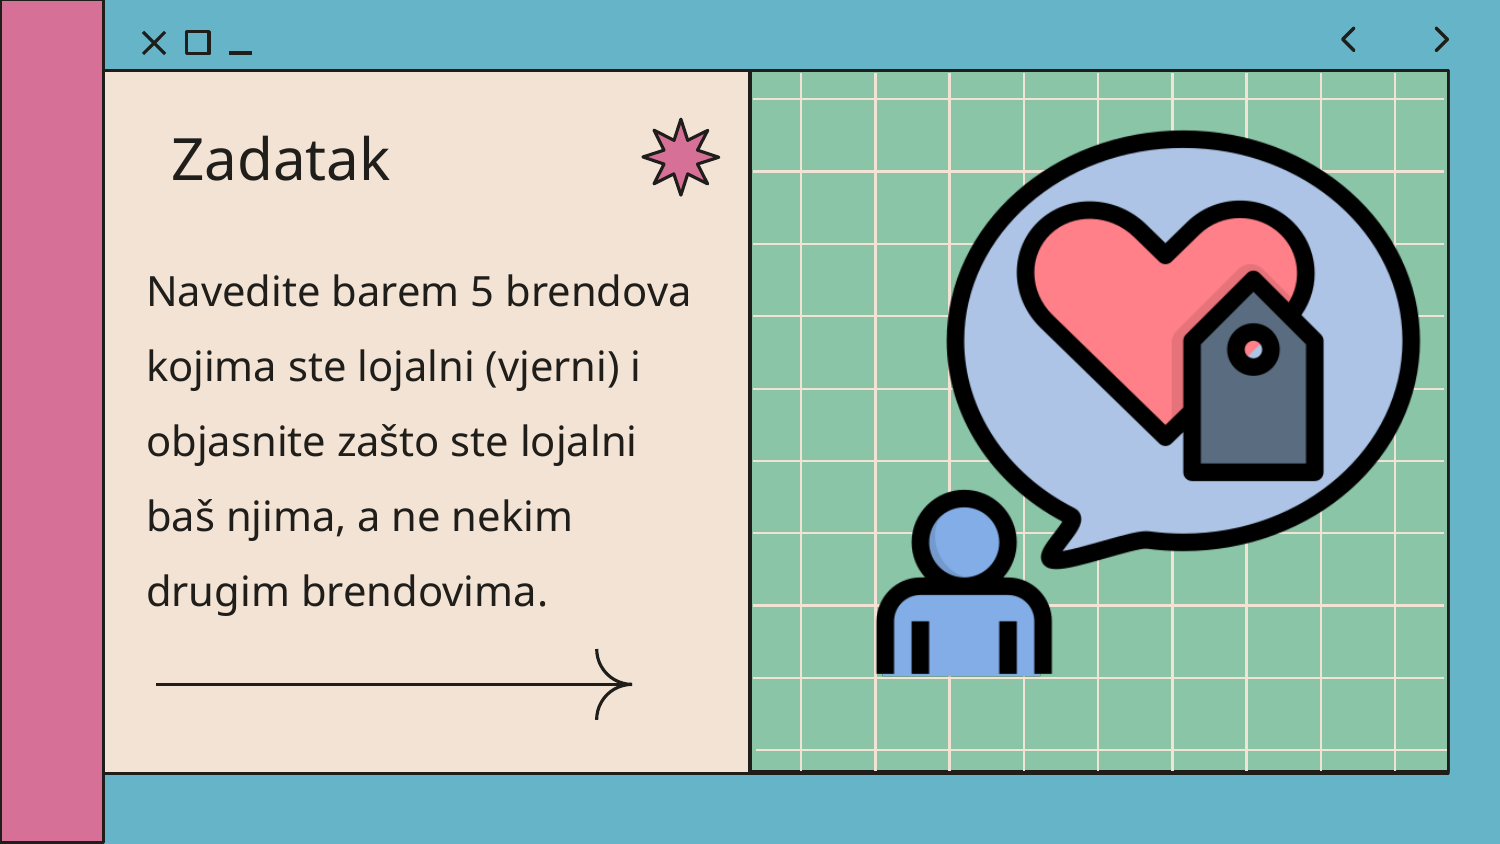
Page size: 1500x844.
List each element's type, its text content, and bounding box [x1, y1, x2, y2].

text_box [1435, 27, 1449, 52]
text_box [642, 119, 719, 196]
picture [865, 124, 1426, 685]
title Zadatak [156, 106, 706, 208]
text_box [156, 613, 668, 756]
subtitle Navedite barem 5 brendova kojima ste lojalni (vjerni) i objasnite zašto ste lojalni baš njima, a ne nekim drugim brendovima. [130, 299, 731, 555]
text_box [1342, 27, 1355, 52]
